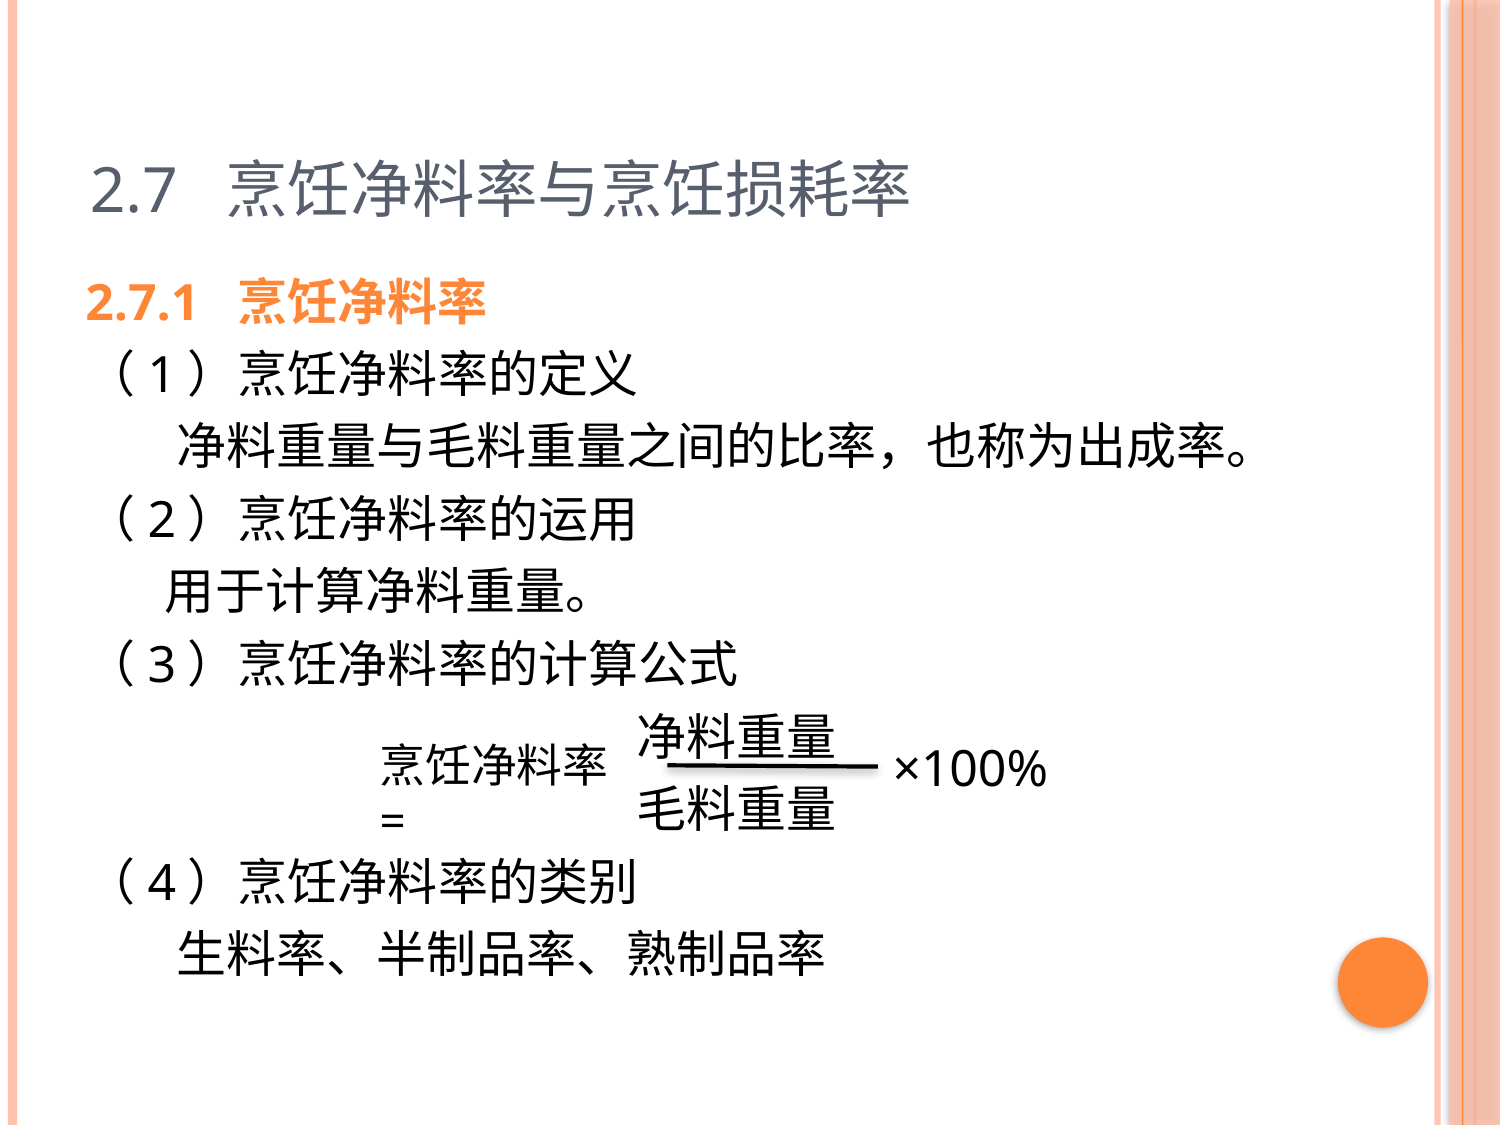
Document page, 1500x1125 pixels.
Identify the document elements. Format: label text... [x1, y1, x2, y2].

list 2.7.1 烹饪净料率 （1）烹饪净料率的定义 净料重量与毛料重量之间的比率，也称为出成率。 （2）烹饪净料率的运用 用于计算净料重量。 （3）烹饪净料率的计算公式 净料重量 毛料重量 （4）烹饪净料率的类别 生料率、半制品率、熟制品率 [70, 262, 1324, 1063]
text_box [364, 728, 1094, 805]
title 2.7 烹饪净料率与烹饪损耗率 [75, 45, 1300, 233]
